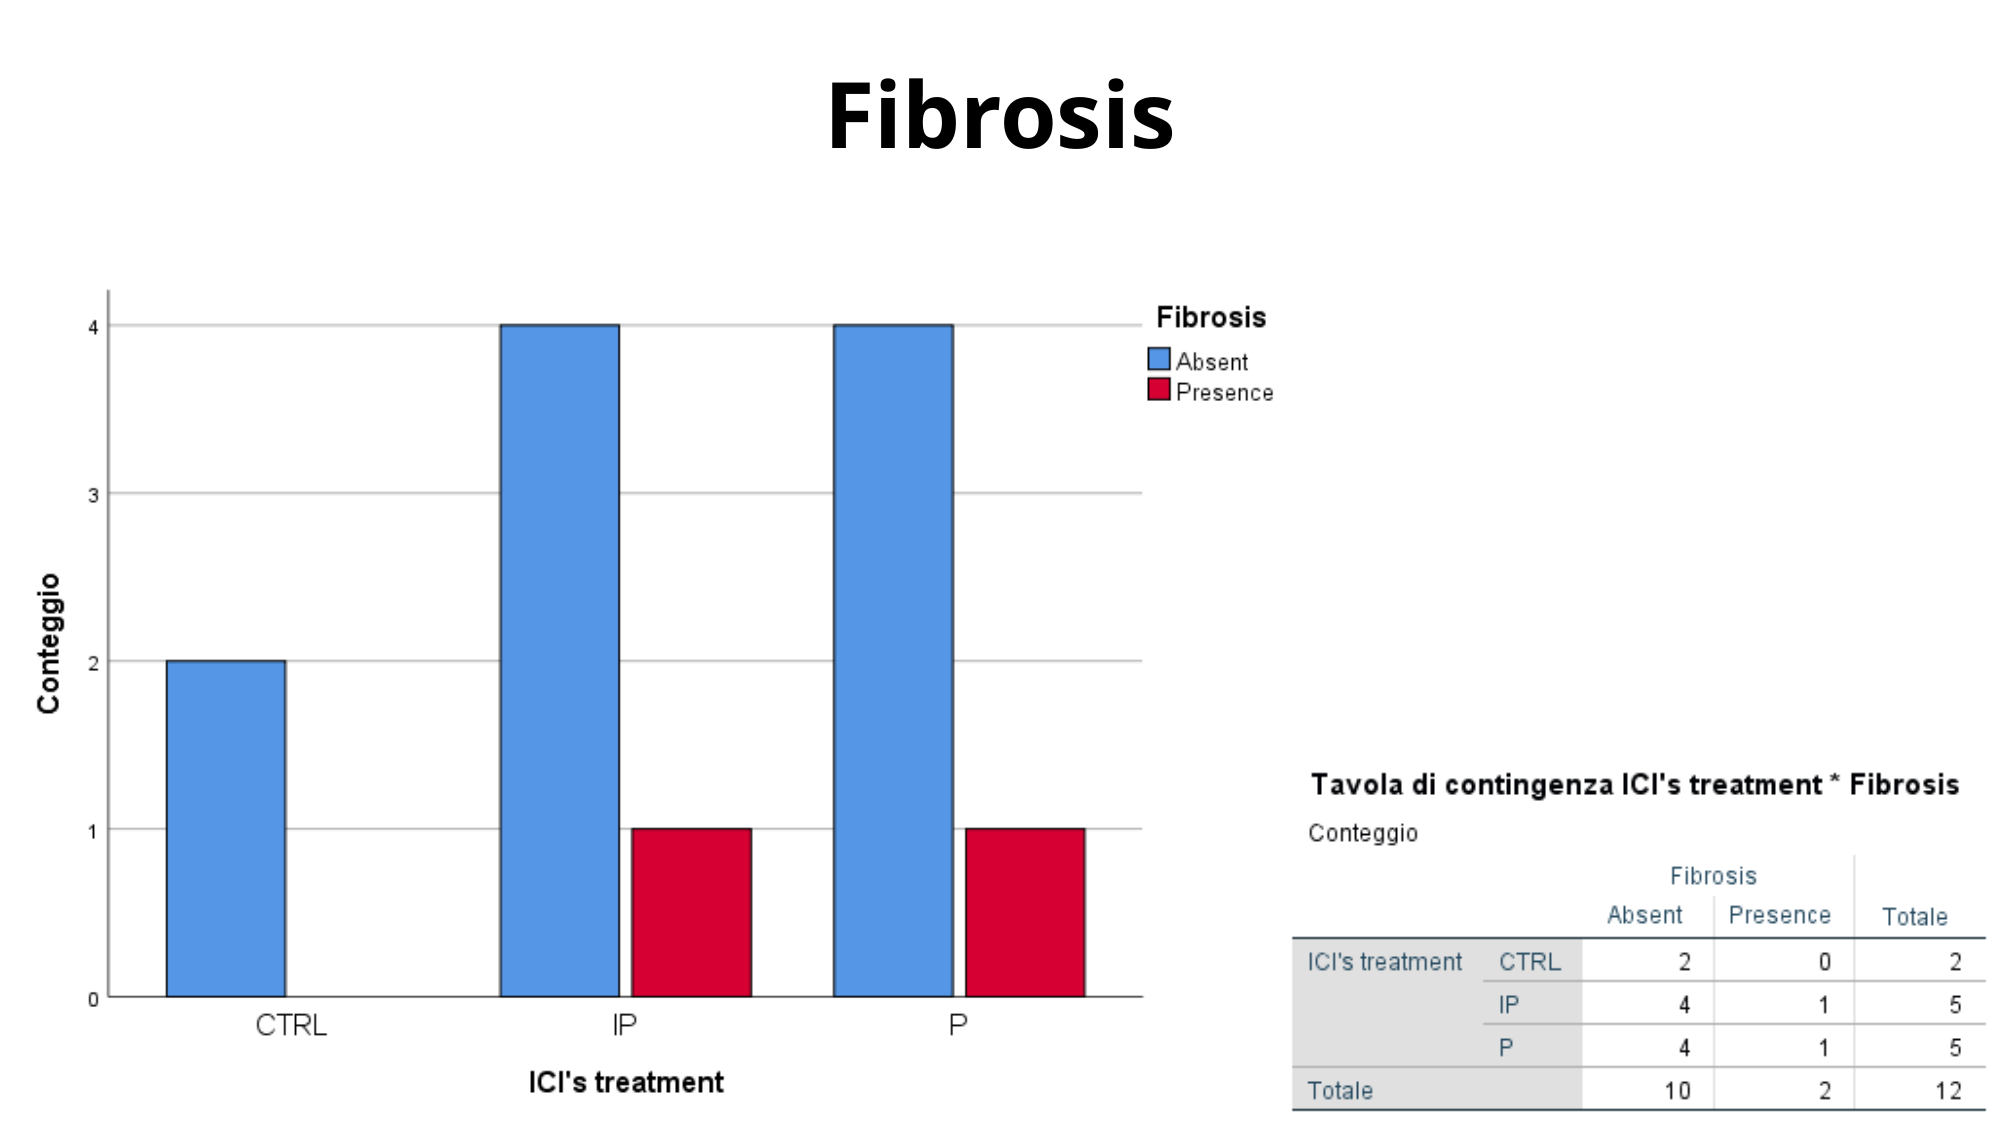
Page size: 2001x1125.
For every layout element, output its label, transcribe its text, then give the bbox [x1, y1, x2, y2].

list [0, 283, 1286, 1125]
title Fibrosis [137, 59, 1863, 179]
picture [1283, 752, 2000, 1125]
